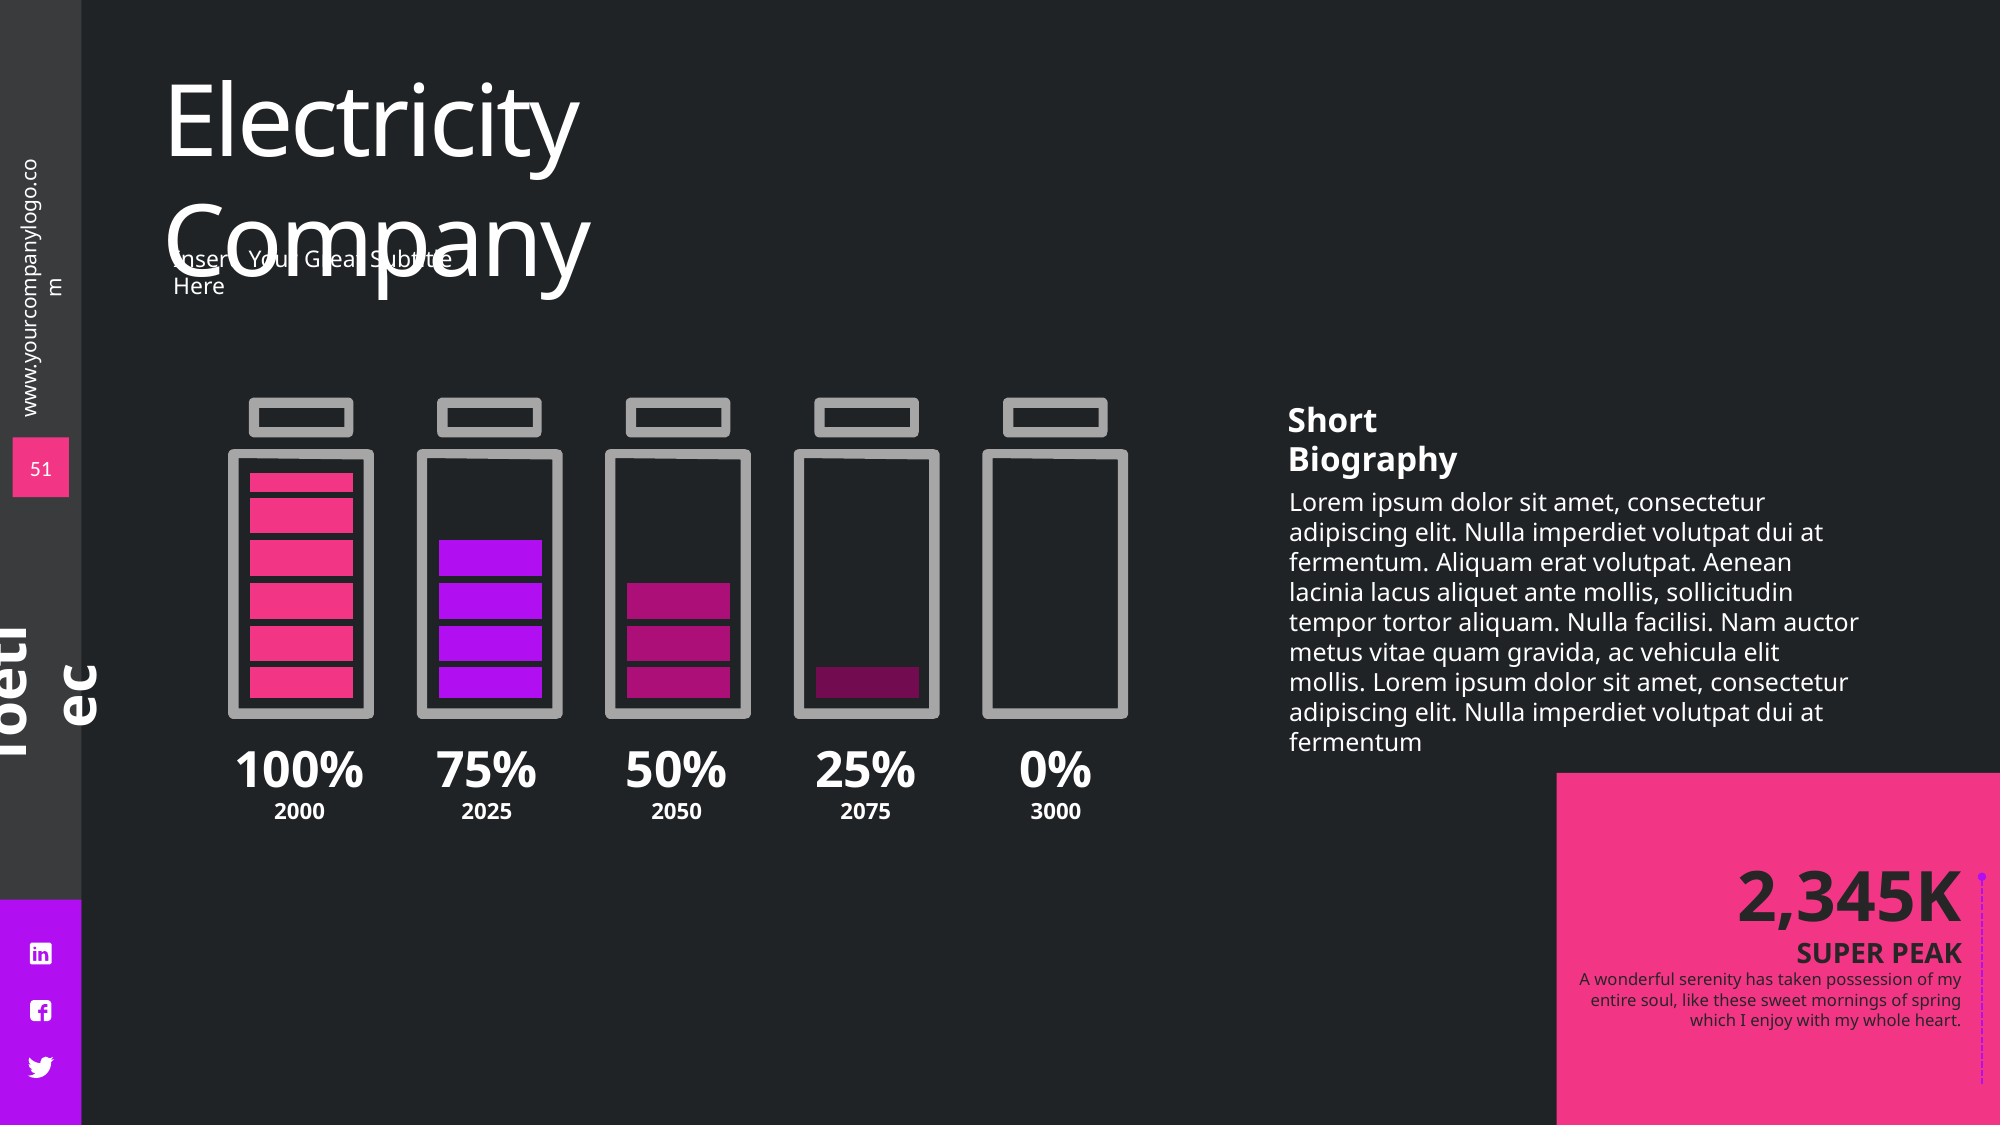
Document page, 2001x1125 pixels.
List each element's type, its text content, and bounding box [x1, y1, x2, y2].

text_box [209, 397, 1147, 870]
text_box Insert Your Great Subtitle Here [158, 237, 512, 307]
text_box [1556, 772, 2000, 1125]
text_box Short Biography [1272, 404, 1557, 473]
text_box Lorem ipsum dolor sit amet, consectetur adipiscing elit. Nulla imperdiet volutpat dui at fermentum. Aliquam erat volutpat. Aenean lacinia lacus aliquet ante mollis, sollicitudin tempor tortor aliquam. Nulla facilisi. Nam auctor metus vitae quam gravida, ac vehicula elit mollis. Lorem ipsum dolor sit amet, consectetur adipiscing elit. Nulla imperdiet volutpat dui at fermentum [1274, 479, 1876, 764]
text_box Electricity Company [147, 116, 677, 236]
slide_number 51 [12, 437, 69, 498]
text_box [1556, 842, 1982, 1094]
